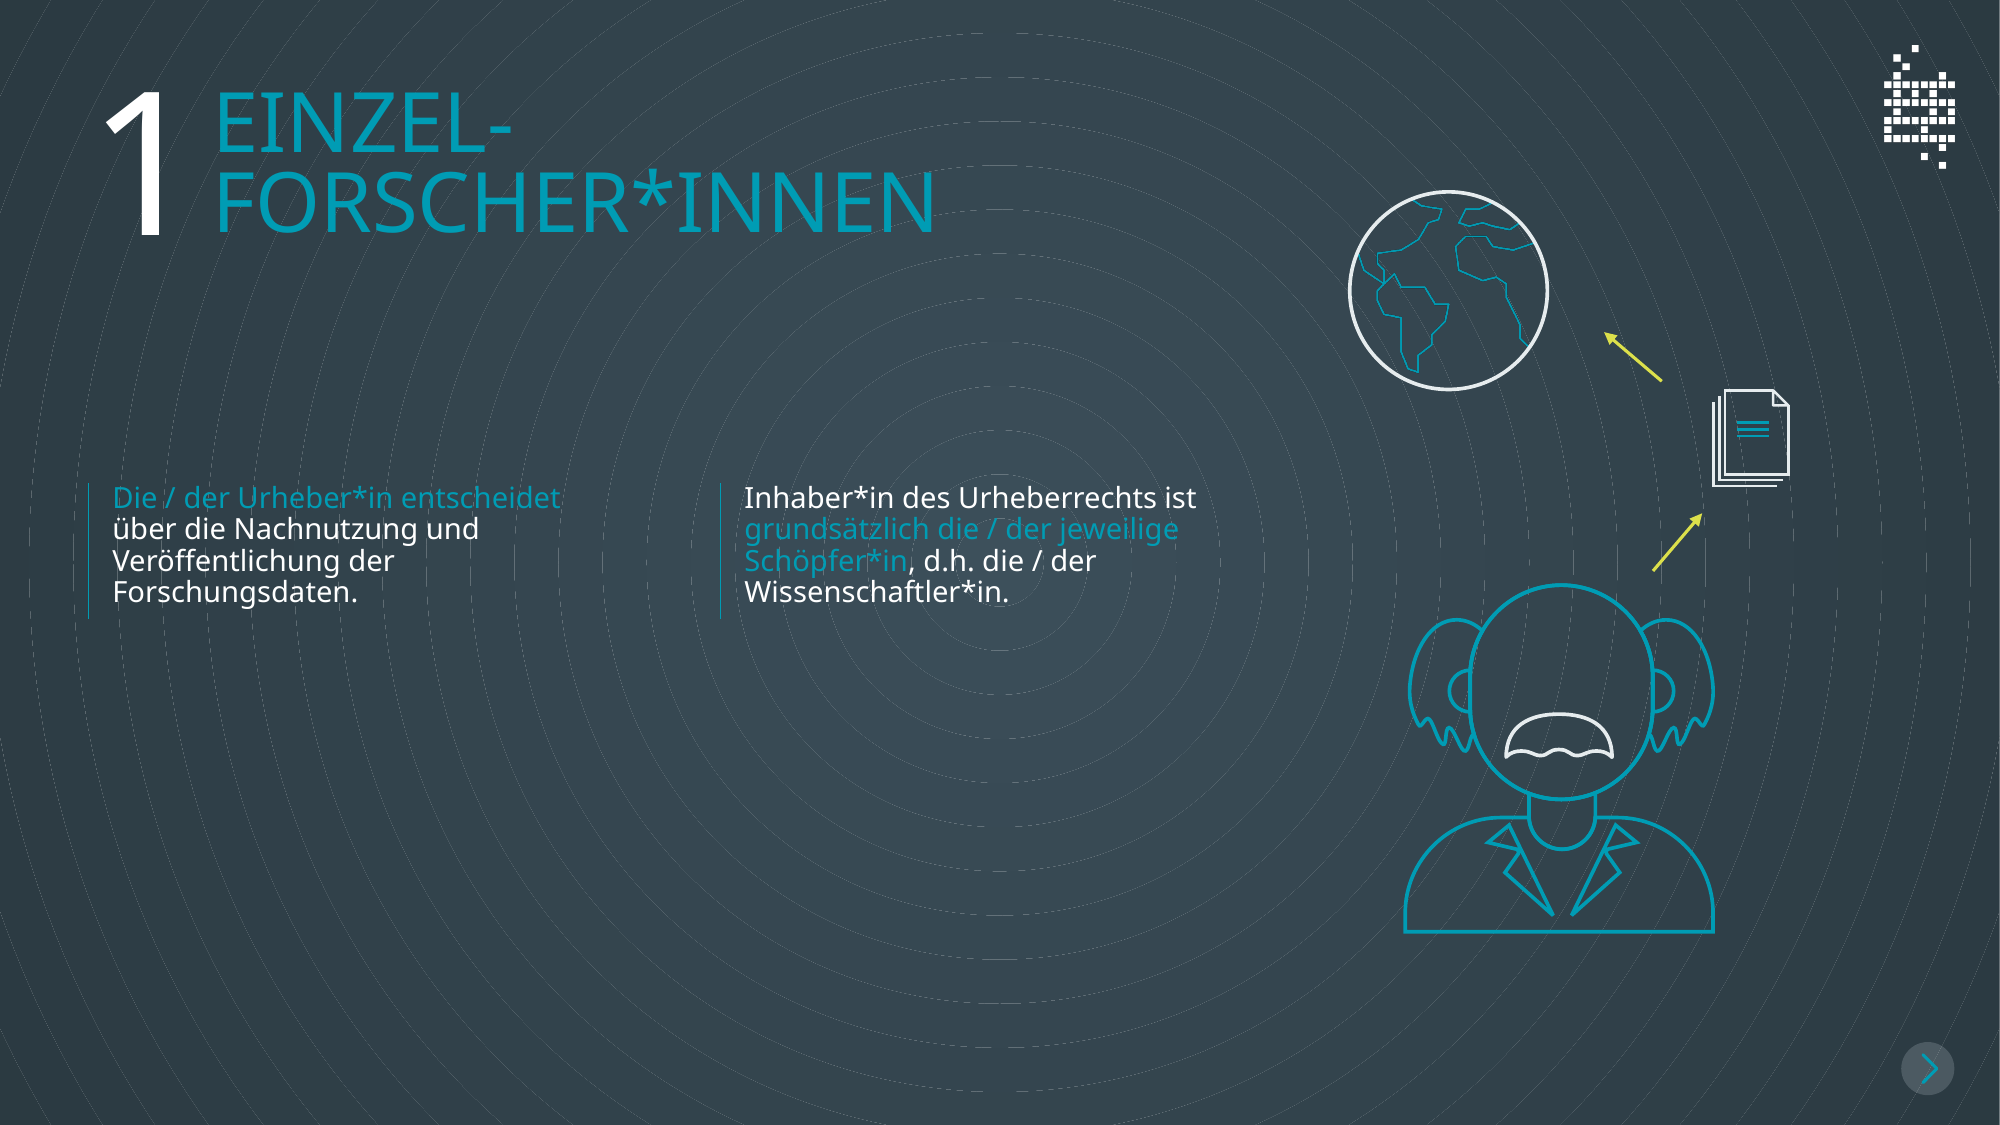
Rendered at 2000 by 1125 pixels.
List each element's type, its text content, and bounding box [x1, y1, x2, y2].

text_box [0, 0, 2000, 1125]
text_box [1724, 390, 1789, 475]
title Einzel- forscher*innen [88, 88, 1911, 402]
text_box [1713, 401, 1777, 486]
list Inhaber*in des Urheberrechts ist grundsätzlich die / der jeweilige Schöpfer*in, d.h. die / der Wissenschaftler*in. [720, 483, 1279, 985]
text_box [1608, 327, 1658, 386]
list Die / der Urheber*in entscheidet über die Nachnutzung und Veröffentlichung der Forschungsdaten. [88, 483, 647, 985]
picture [1349, 191, 1548, 390]
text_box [1900, 1041, 1955, 1096]
text_box 1 [88, 35, 325, 251]
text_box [1404, 584, 1714, 932]
picture [1884, 45, 1955, 169]
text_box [1652, 513, 1703, 572]
